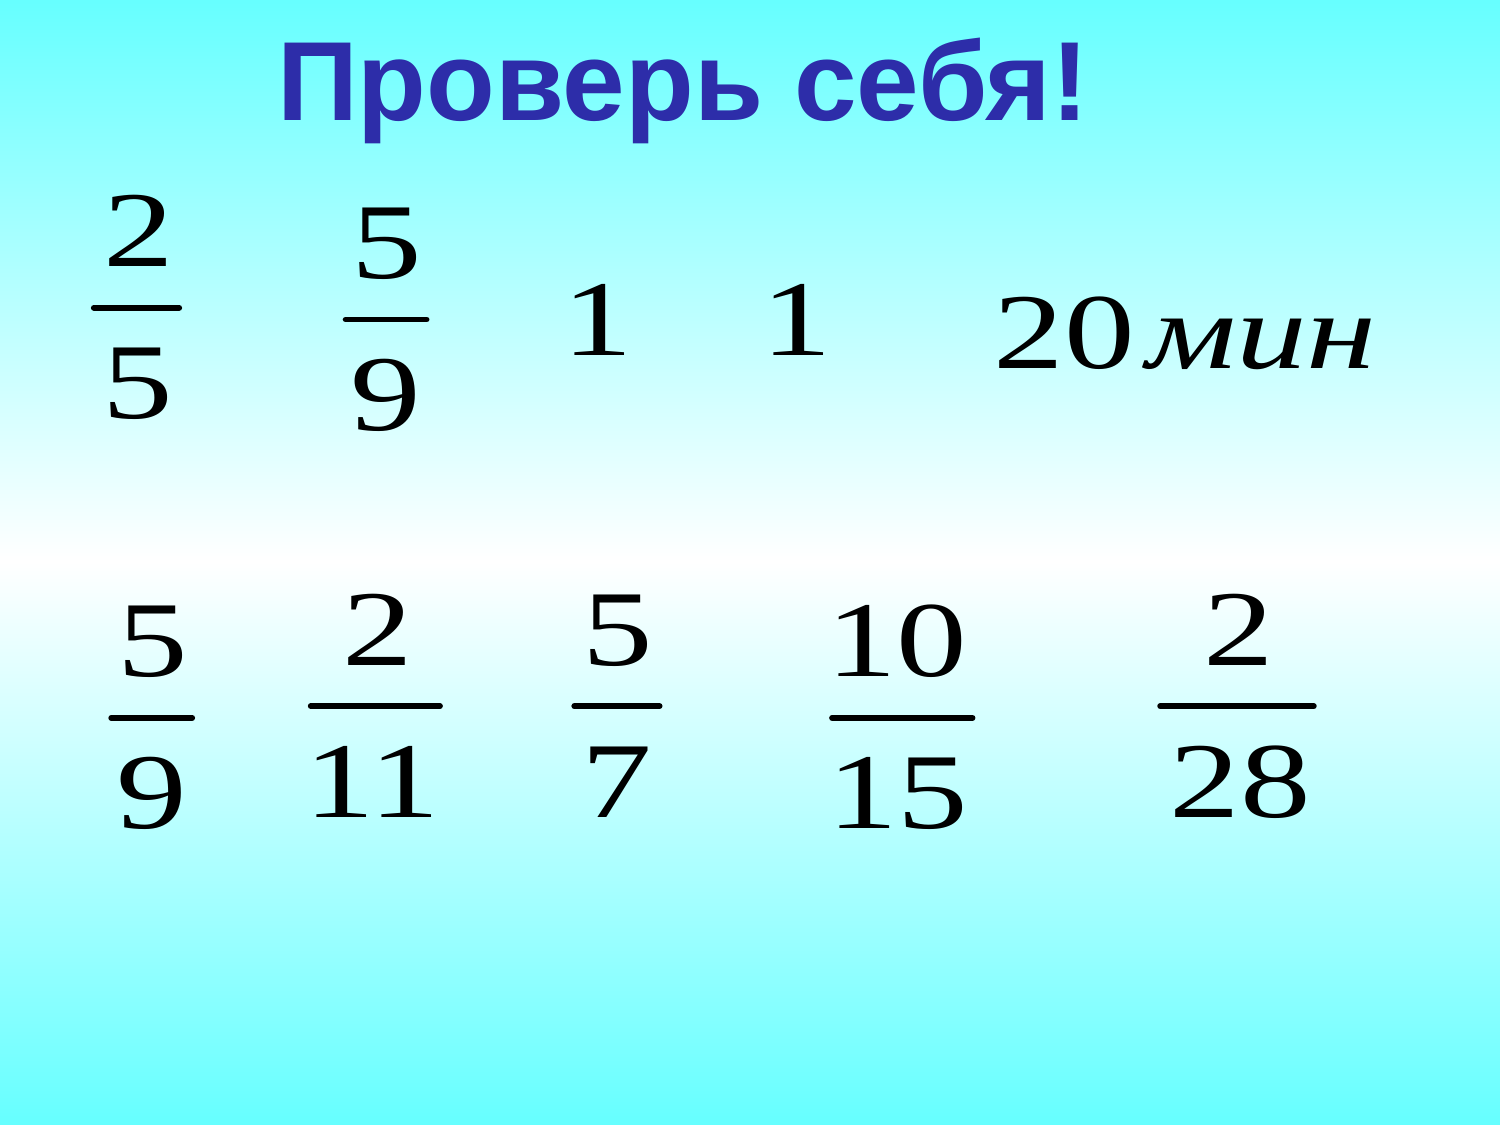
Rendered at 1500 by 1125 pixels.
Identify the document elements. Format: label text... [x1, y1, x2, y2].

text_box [808, 573, 997, 853]
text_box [550, 562, 693, 842]
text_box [70, 163, 212, 443]
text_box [87, 573, 218, 853]
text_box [321, 175, 452, 455]
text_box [1136, 562, 1349, 842]
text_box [972, 269, 1409, 396]
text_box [755, 256, 839, 374]
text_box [556, 256, 640, 374]
text_box Проверь себя! [261, 0, 1105, 150]
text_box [286, 562, 464, 842]
